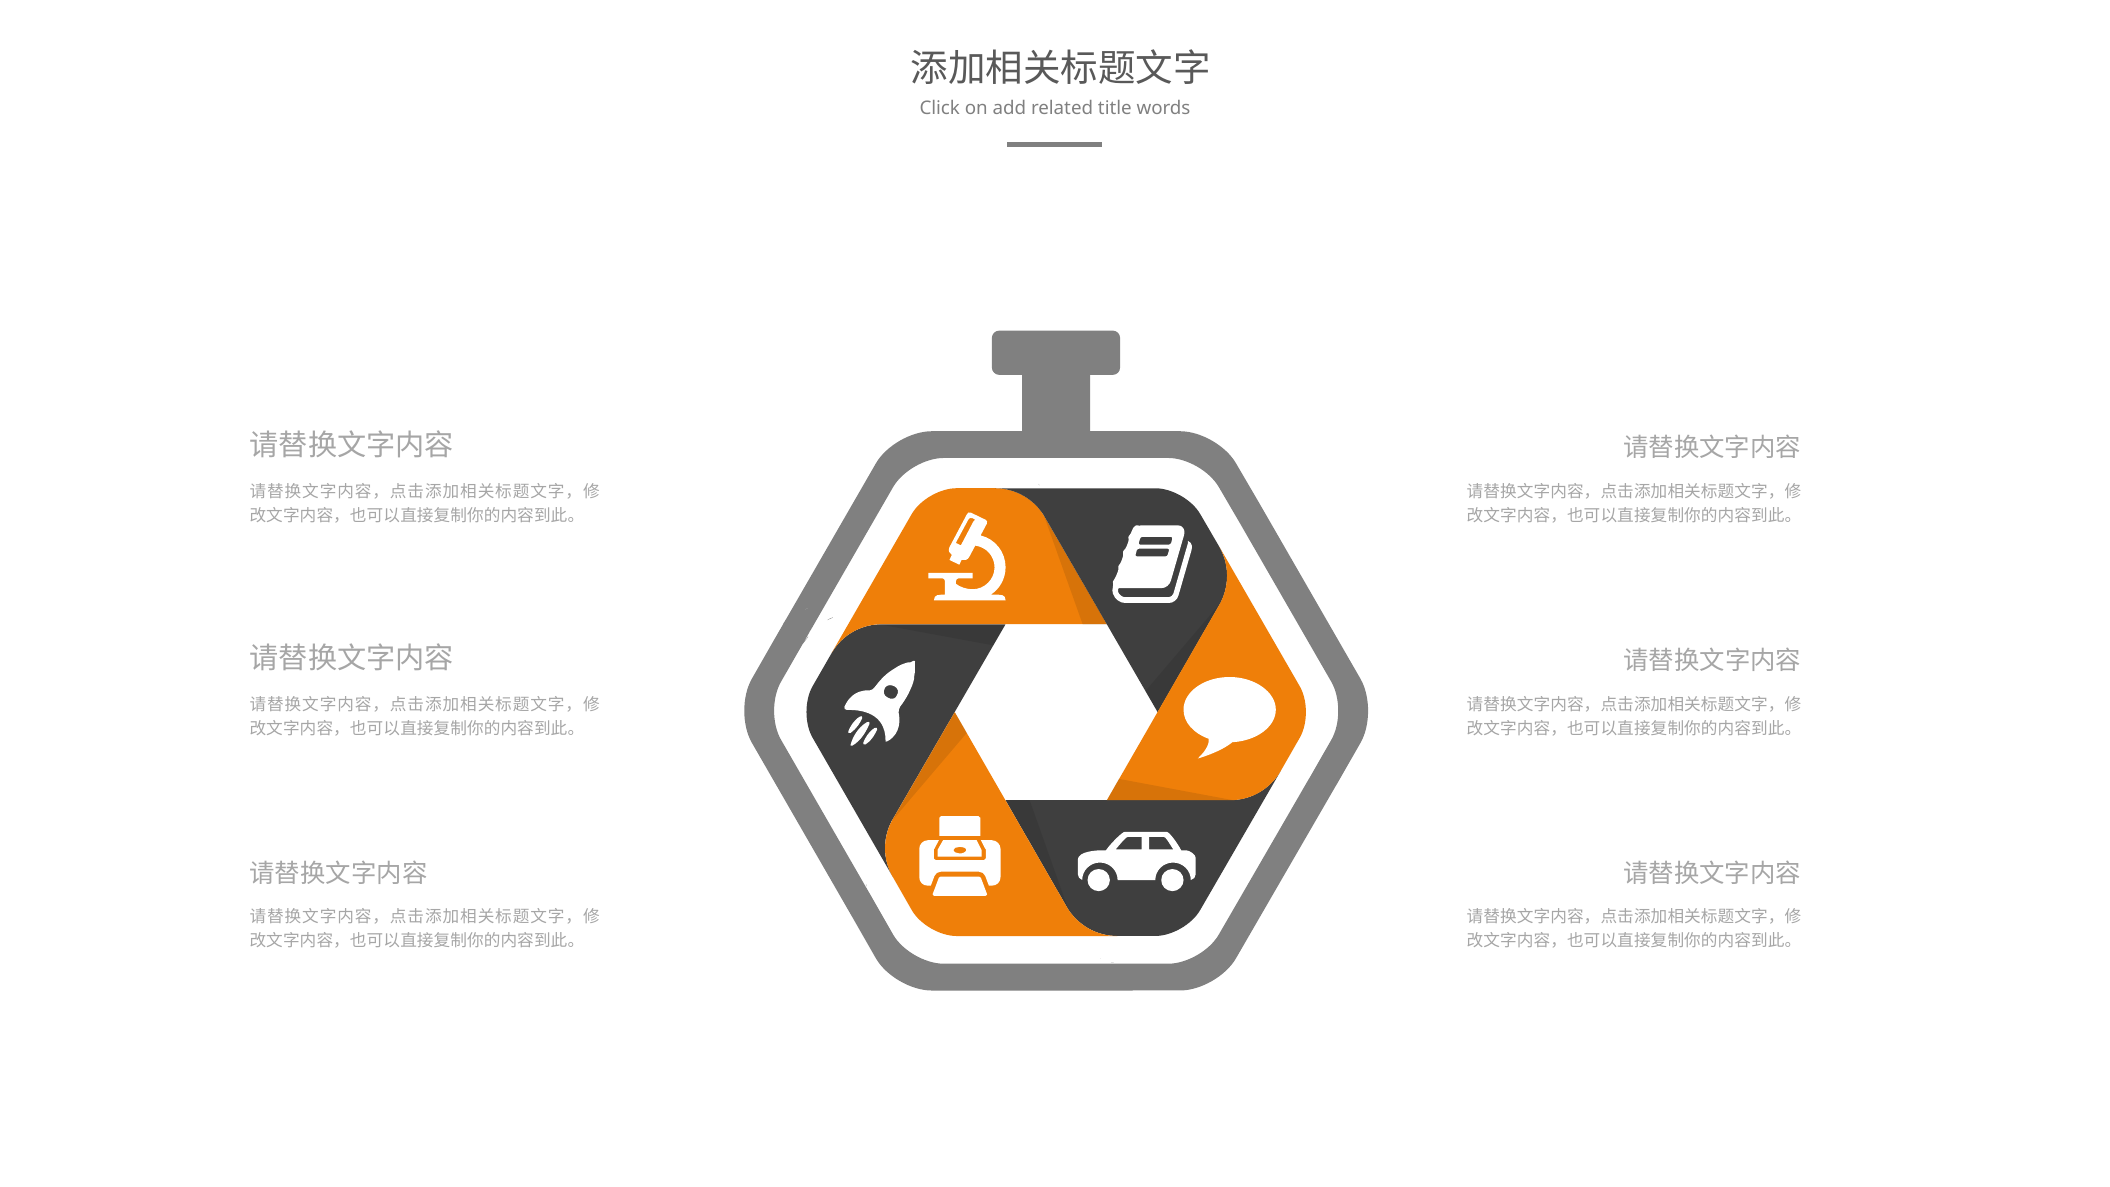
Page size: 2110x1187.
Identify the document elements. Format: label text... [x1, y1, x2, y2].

text_box [1281, 585, 1370, 883]
text_box [860, 329, 1286, 547]
list 请替换文字内容 [1559, 624, 1817, 682]
text_box 添加相关标题文字 [877, 37, 1245, 95]
list 请替换文字内容，点击添加相关标题文字，修改文字内容，也可以直接复制你的内容到此。 [234, 894, 616, 951]
list 请替换文字内容，点击添加相关标题文字，修改文字内容，也可以直接复制你的内容到此。 [234, 682, 616, 738]
list 请替换文字内容，点击添加相关标题文字，修改文字内容，也可以直接复制你的内容到此。 [1450, 682, 1817, 738]
text_box [828, 877, 1251, 992]
list 请替换文字内容，点击添加相关标题文字，修改文字内容，也可以直接复制你的内容到此。 [1449, 469, 1817, 526]
text_box [743, 539, 831, 836]
text_box Click on add related title words [877, 89, 1232, 124]
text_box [831, 488, 995, 653]
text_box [1106, 547, 1308, 801]
list 请替换文字内容 [234, 624, 493, 682]
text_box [804, 624, 995, 877]
list 请替换文字内容，点击添加相关标题文字，修改文字内容，也可以直接复制你的内容到此。 [1449, 894, 1817, 951]
list 请替换文字内容 [1558, 411, 1817, 469]
list 请替换文字内容 [234, 836, 493, 894]
list 请替换文字内容 [234, 411, 493, 469]
list 请替换文字内容 [1558, 836, 1817, 894]
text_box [1118, 801, 1281, 936]
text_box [995, 488, 1230, 713]
list 请替换文字内容，点击添加相关标题文字，修改文字内容，也可以直接复制你的内容到此。 [234, 469, 616, 526]
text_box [1077, 831, 1196, 892]
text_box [882, 712, 1118, 936]
